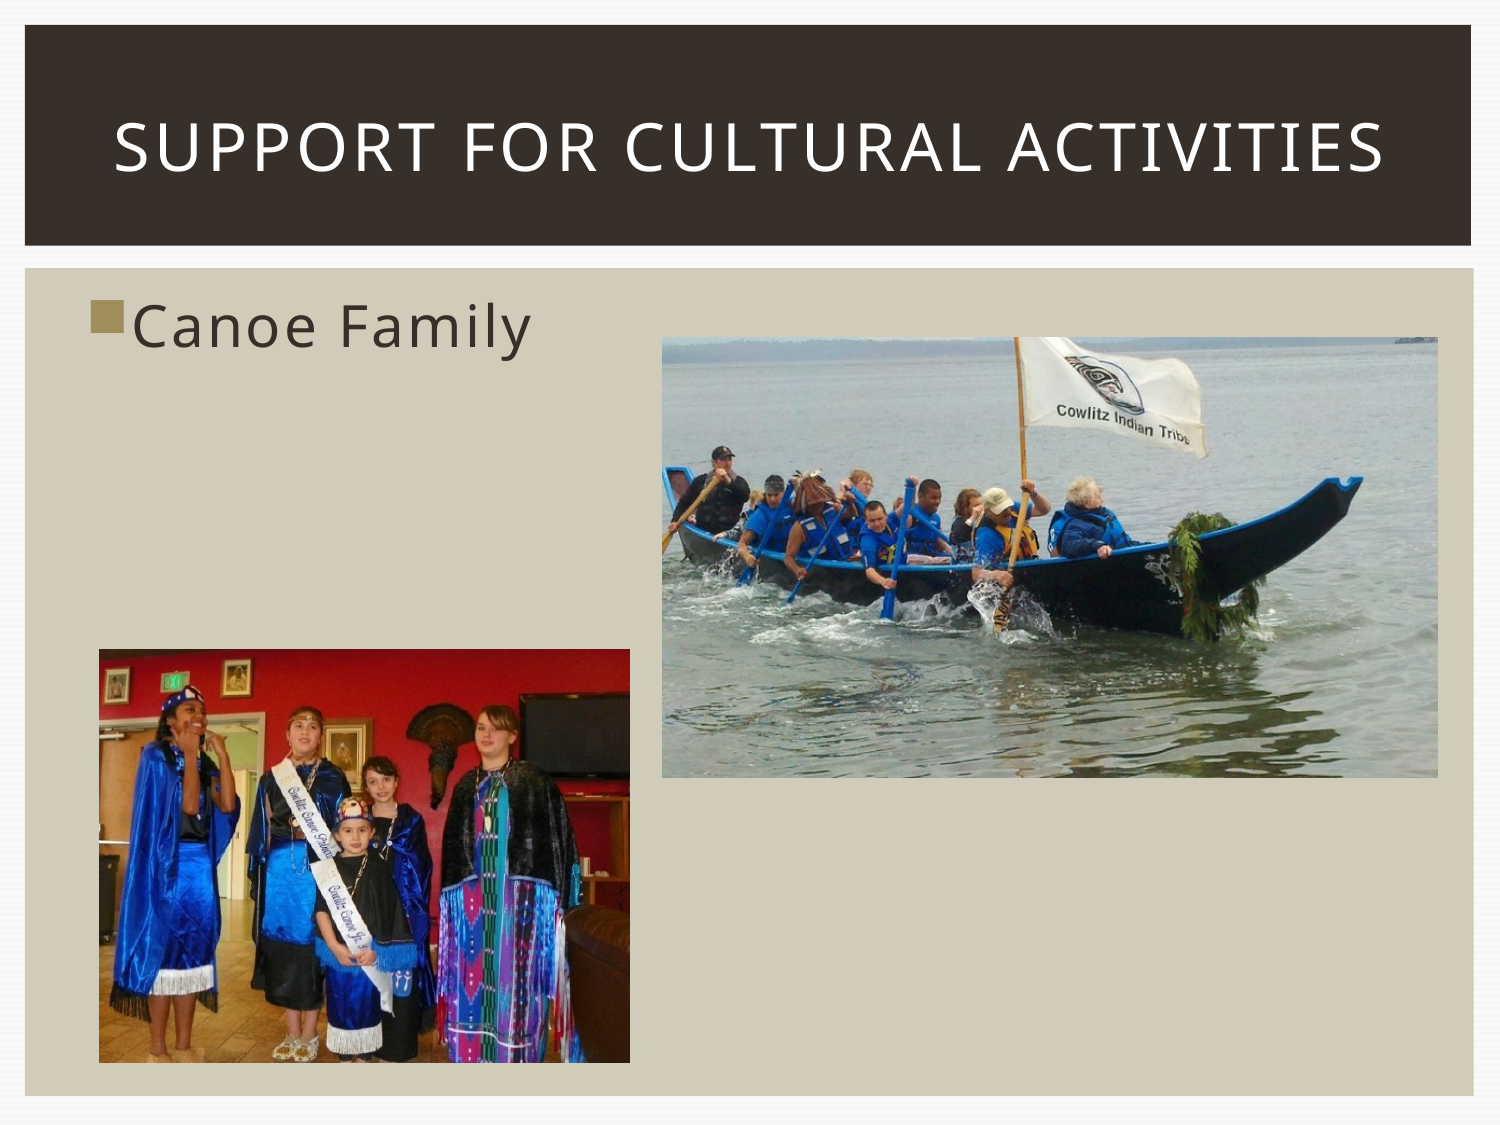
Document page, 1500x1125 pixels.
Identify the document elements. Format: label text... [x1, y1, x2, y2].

picture [662, 337, 1438, 779]
title Support for cultural Activities [62, 58, 1438, 232]
picture [99, 649, 630, 1064]
list Canoe Family [62, 281, 1442, 1005]
